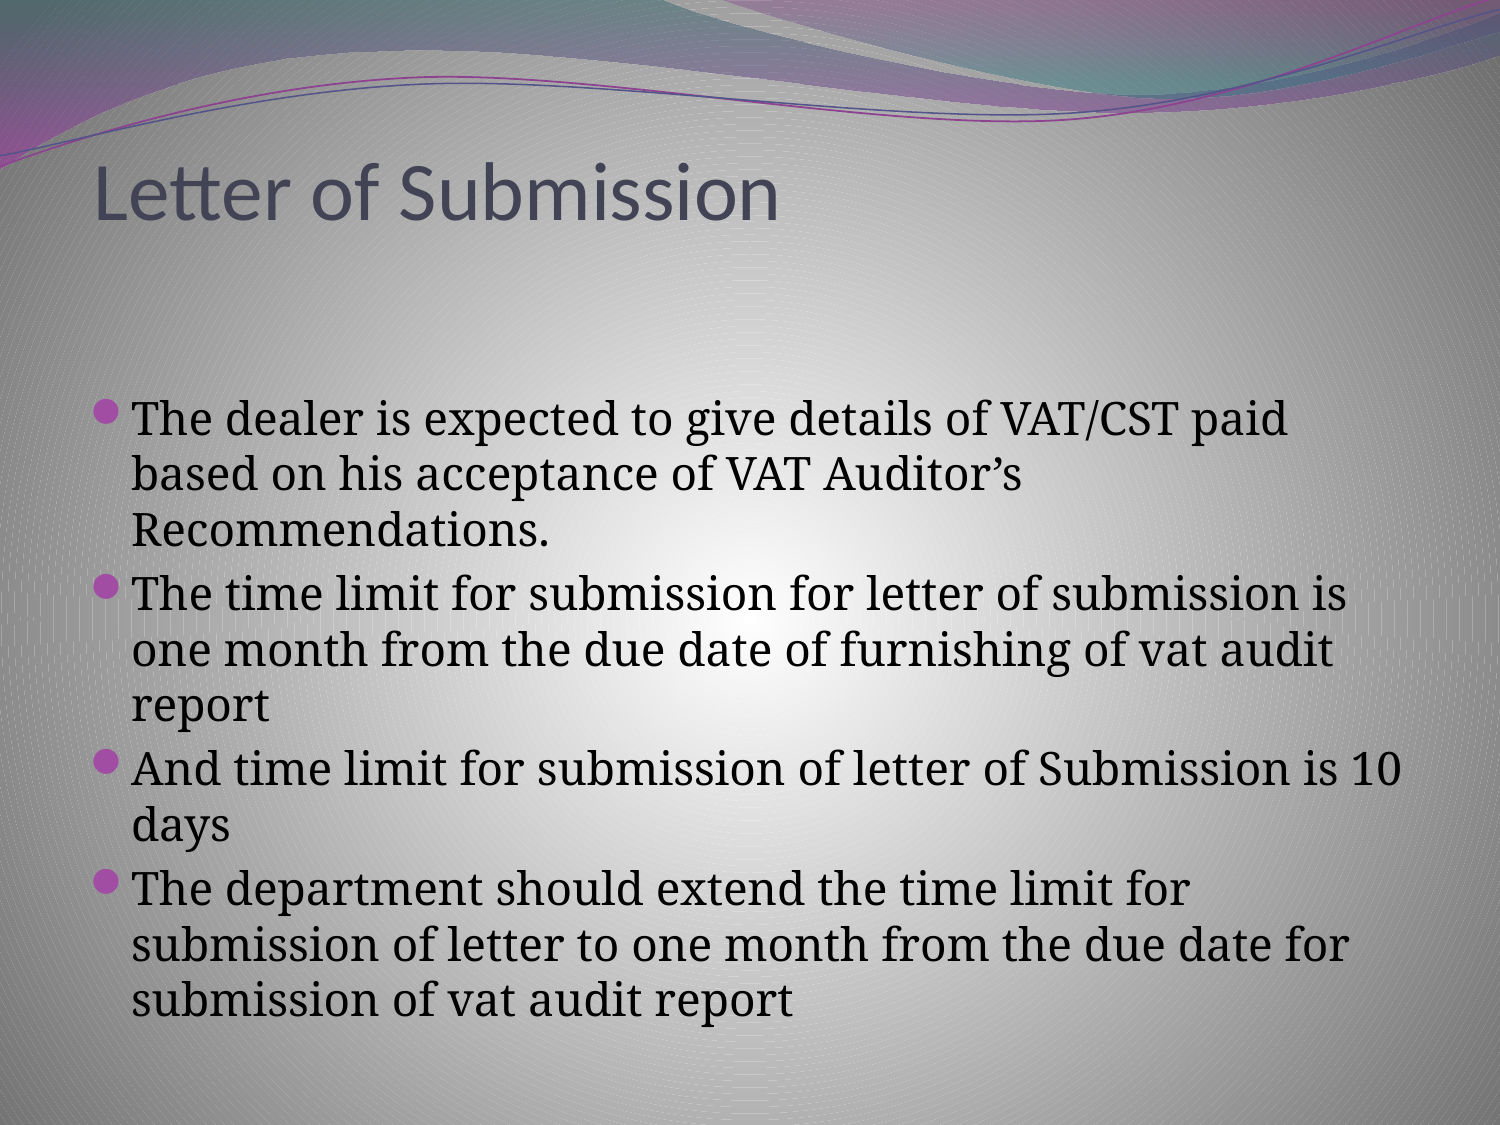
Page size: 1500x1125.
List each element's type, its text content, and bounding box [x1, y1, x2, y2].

title Letter of Submission [75, 87, 1425, 238]
list The dealer is expected to give details of VAT/CST paid based on his acceptance of VAT Auditor’s Recommendations. The time limit for submission for letter of submission is one month from the due date of furnishing of vat audit report And time limit for submission of letter of Submission is 10 days The department should extend the time limit for submission of letter to one month from the due date for submission of vat audit report [75, 317, 1425, 1038]
